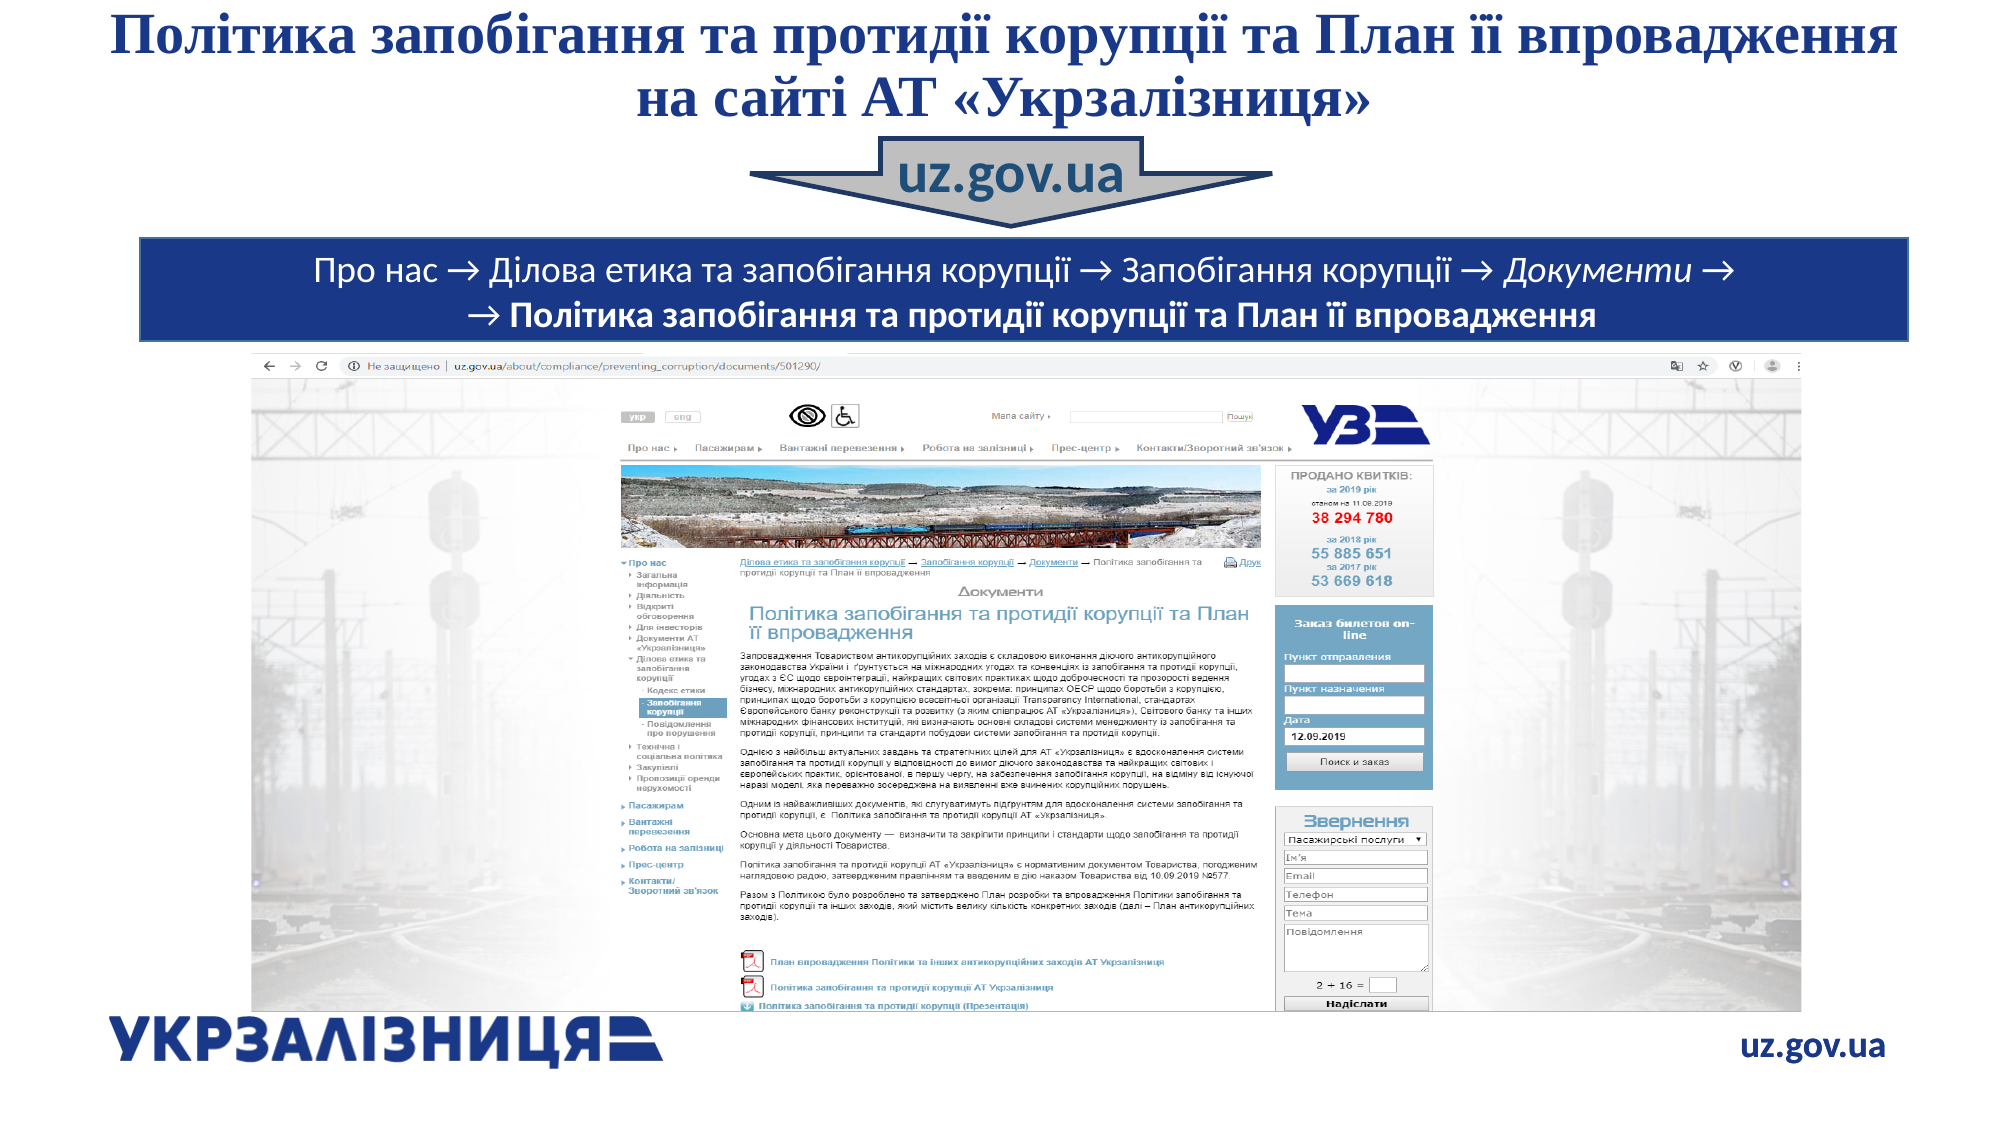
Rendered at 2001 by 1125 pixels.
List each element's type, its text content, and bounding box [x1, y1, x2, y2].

title Політика запобігання та протидії корупції та План її впровадження на сайті АТ «Укрзалізниця» [77, 0, 1933, 144]
text_box Про нас → Ділова етика та запобігання корупції → Запобігання корупції → Документи → → Політика запобігання та протидії корупції та План її впровадження [139, 237, 1909, 342]
picture [108, 1015, 663, 1071]
picture [251, 352, 1802, 1013]
text_box uz.gov.ua [749, 137, 1273, 228]
